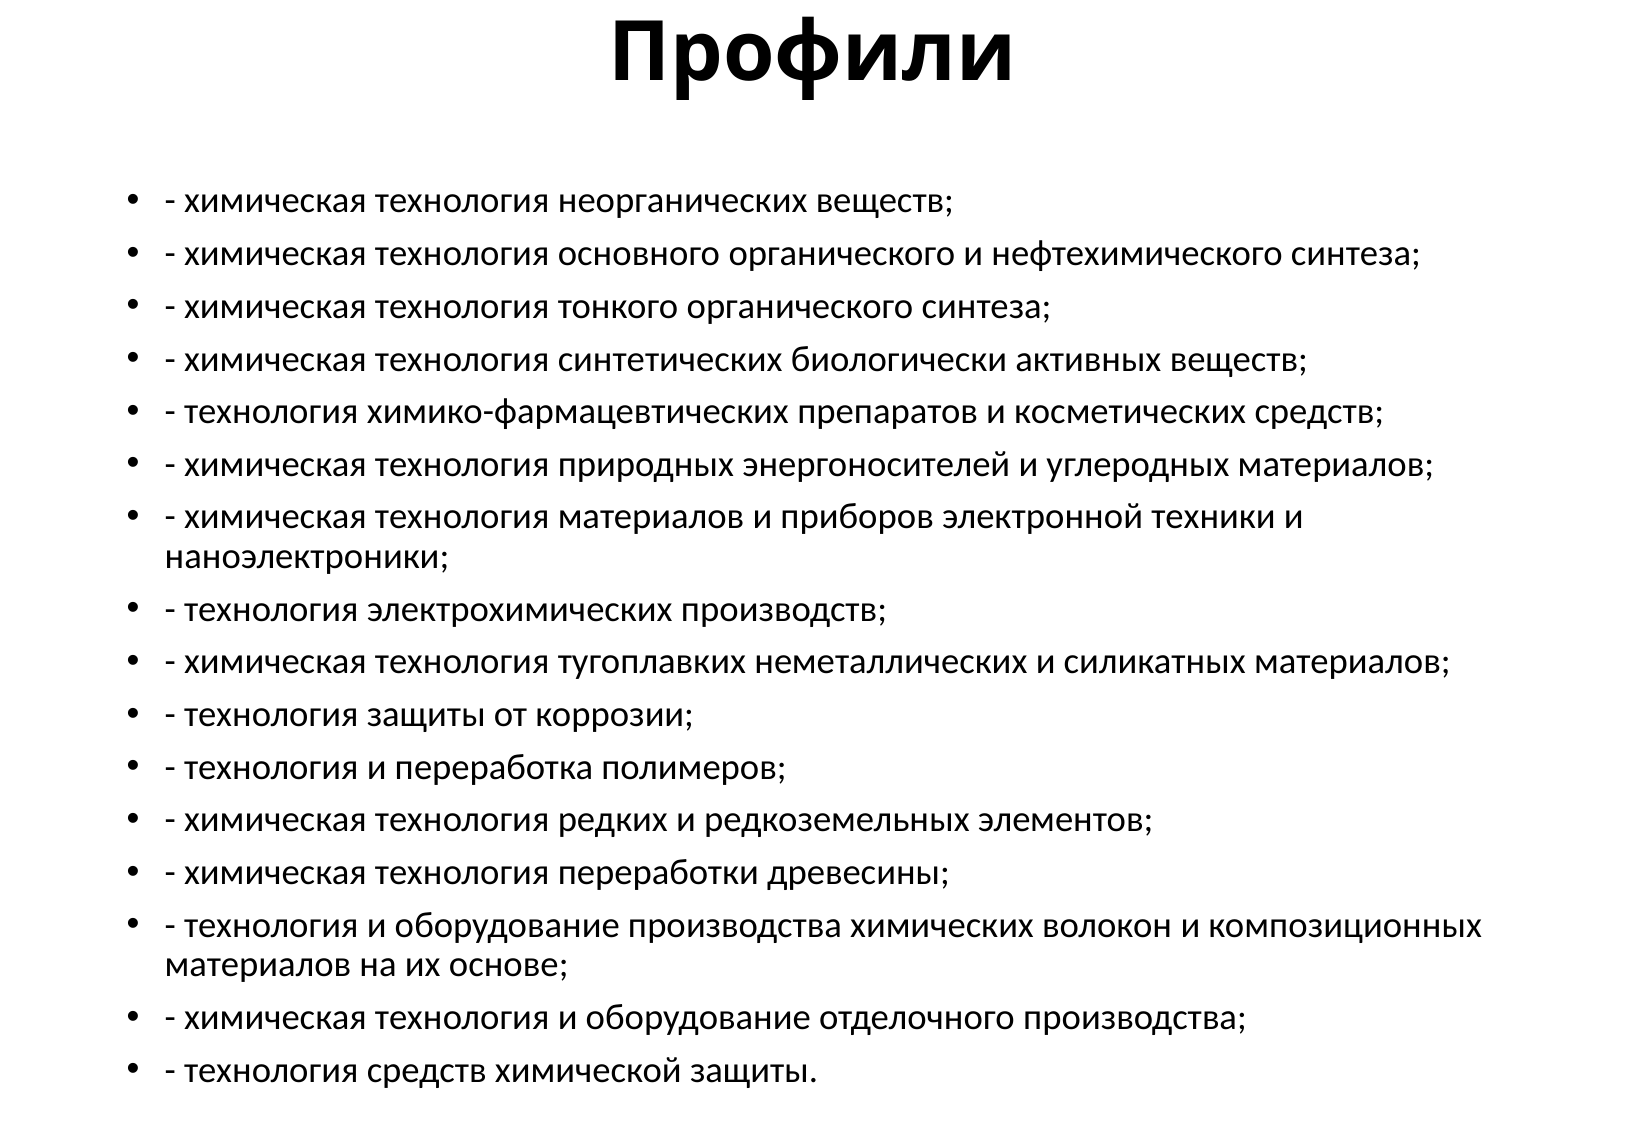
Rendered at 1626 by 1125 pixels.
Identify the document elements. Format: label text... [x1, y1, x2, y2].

list - химическая технология неорганических веществ; - химическая технология основного органического и нефтехимического синтеза; - химическая технология тонкого органического синтеза; - химическая технология синтетических биологически активных веществ; - технология химико-фармацевтических препаратов и косметических средств; - химическая технология природных энергоносителей и углеродных материалов; - химическая технология материалов и приборов электронной техники и наноэлектроники; - технология электрохимических производств; - химическая технология тугоплавких неметаллических и силикатных материалов; - технология защиты от коррозии; - технология и переработка полимеров; - химическая технология редких и редкоземельных элементов; - химическая технология переработки древесины; - технология и оборудование производства химических волокон и композиционных материалов на их основе; - химическая технология и оборудование отделочного производства; - технология средств химической защиты. [111, 116, 1514, 1125]
title Профили [111, 0, 1514, 113]
